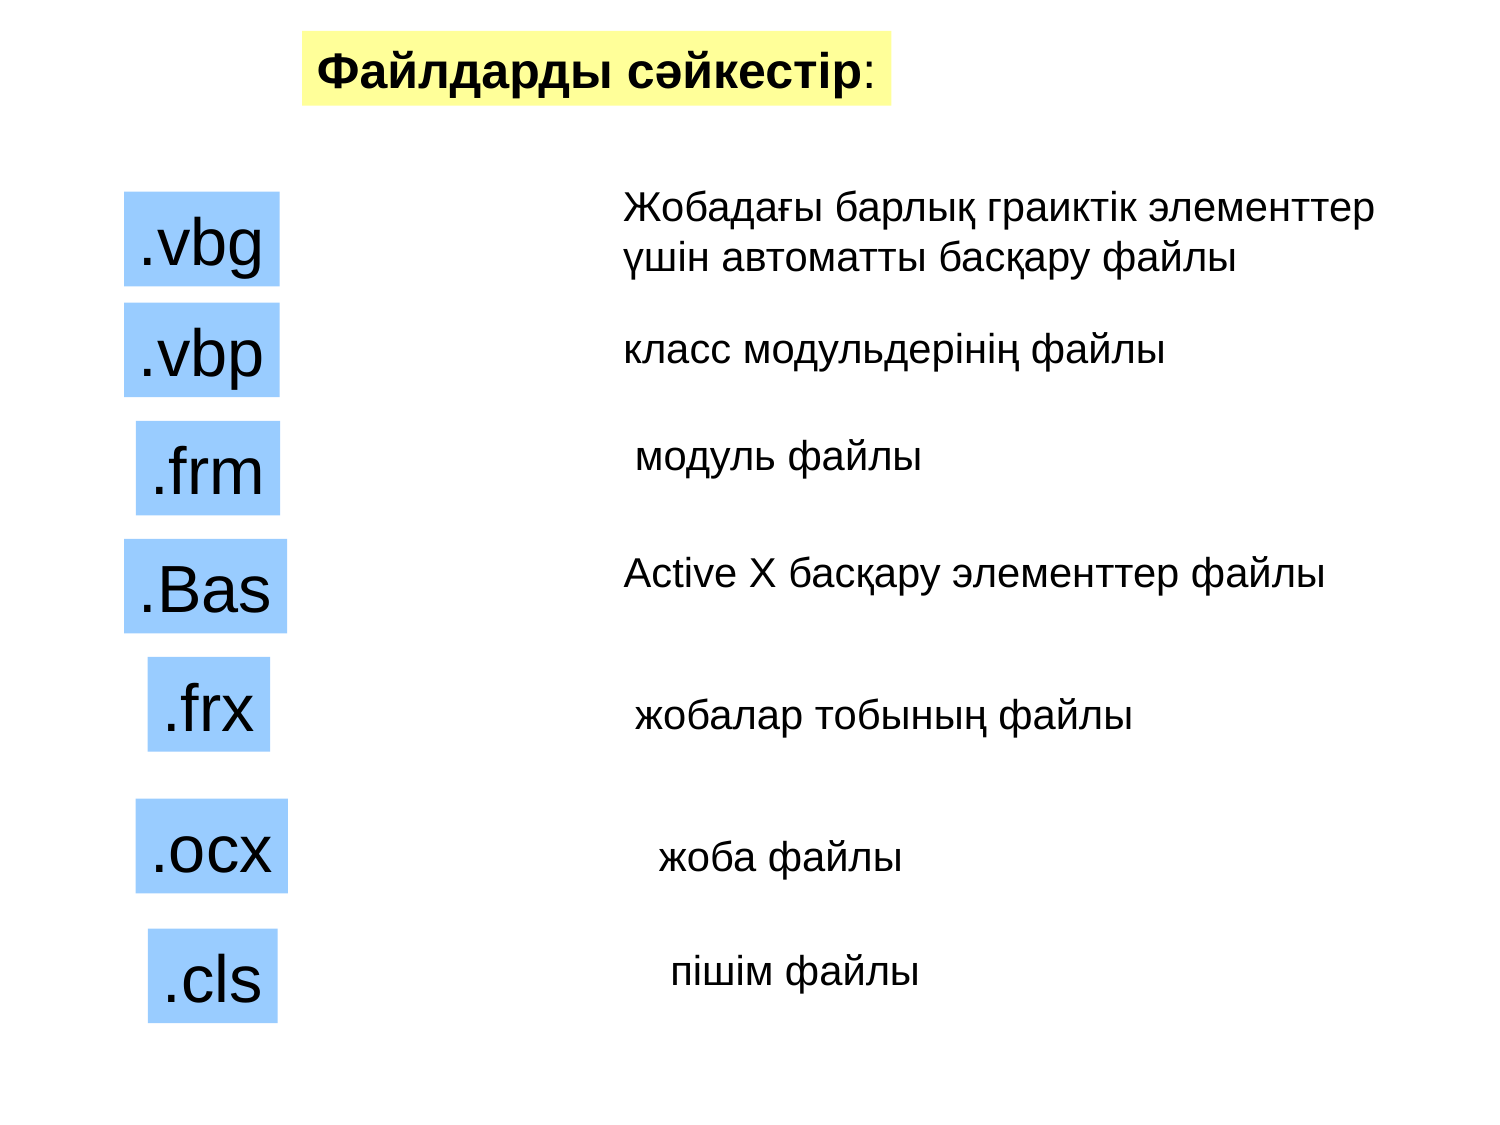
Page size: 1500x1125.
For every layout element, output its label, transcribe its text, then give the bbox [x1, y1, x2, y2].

text_box жобалар тобының файлы [620, 680, 1149, 746]
text_box Active X басқару элементтер файлы [609, 538, 1342, 604]
text_box класс модульдерінің файлы [608, 314, 1182, 380]
text_box .vbp [124, 302, 280, 398]
text_box Файлдарды сәйкестір: [302, 30, 892, 106]
text_box .frm [135, 420, 281, 516]
text_box пішім файлы [655, 936, 936, 1002]
text_box модуль файлы [620, 420, 940, 486]
text_box .Bas [124, 538, 288, 634]
text_box жоба файлы [644, 822, 918, 888]
text_box .vbg [124, 191, 280, 287]
text_box .frx [147, 656, 271, 752]
text_box Жобадағы барлық граиктік элементтер үшін автоматты басқару файлы [608, 172, 1471, 288]
text_box .cls [147, 928, 278, 1024]
text_box .ocx [135, 798, 288, 894]
